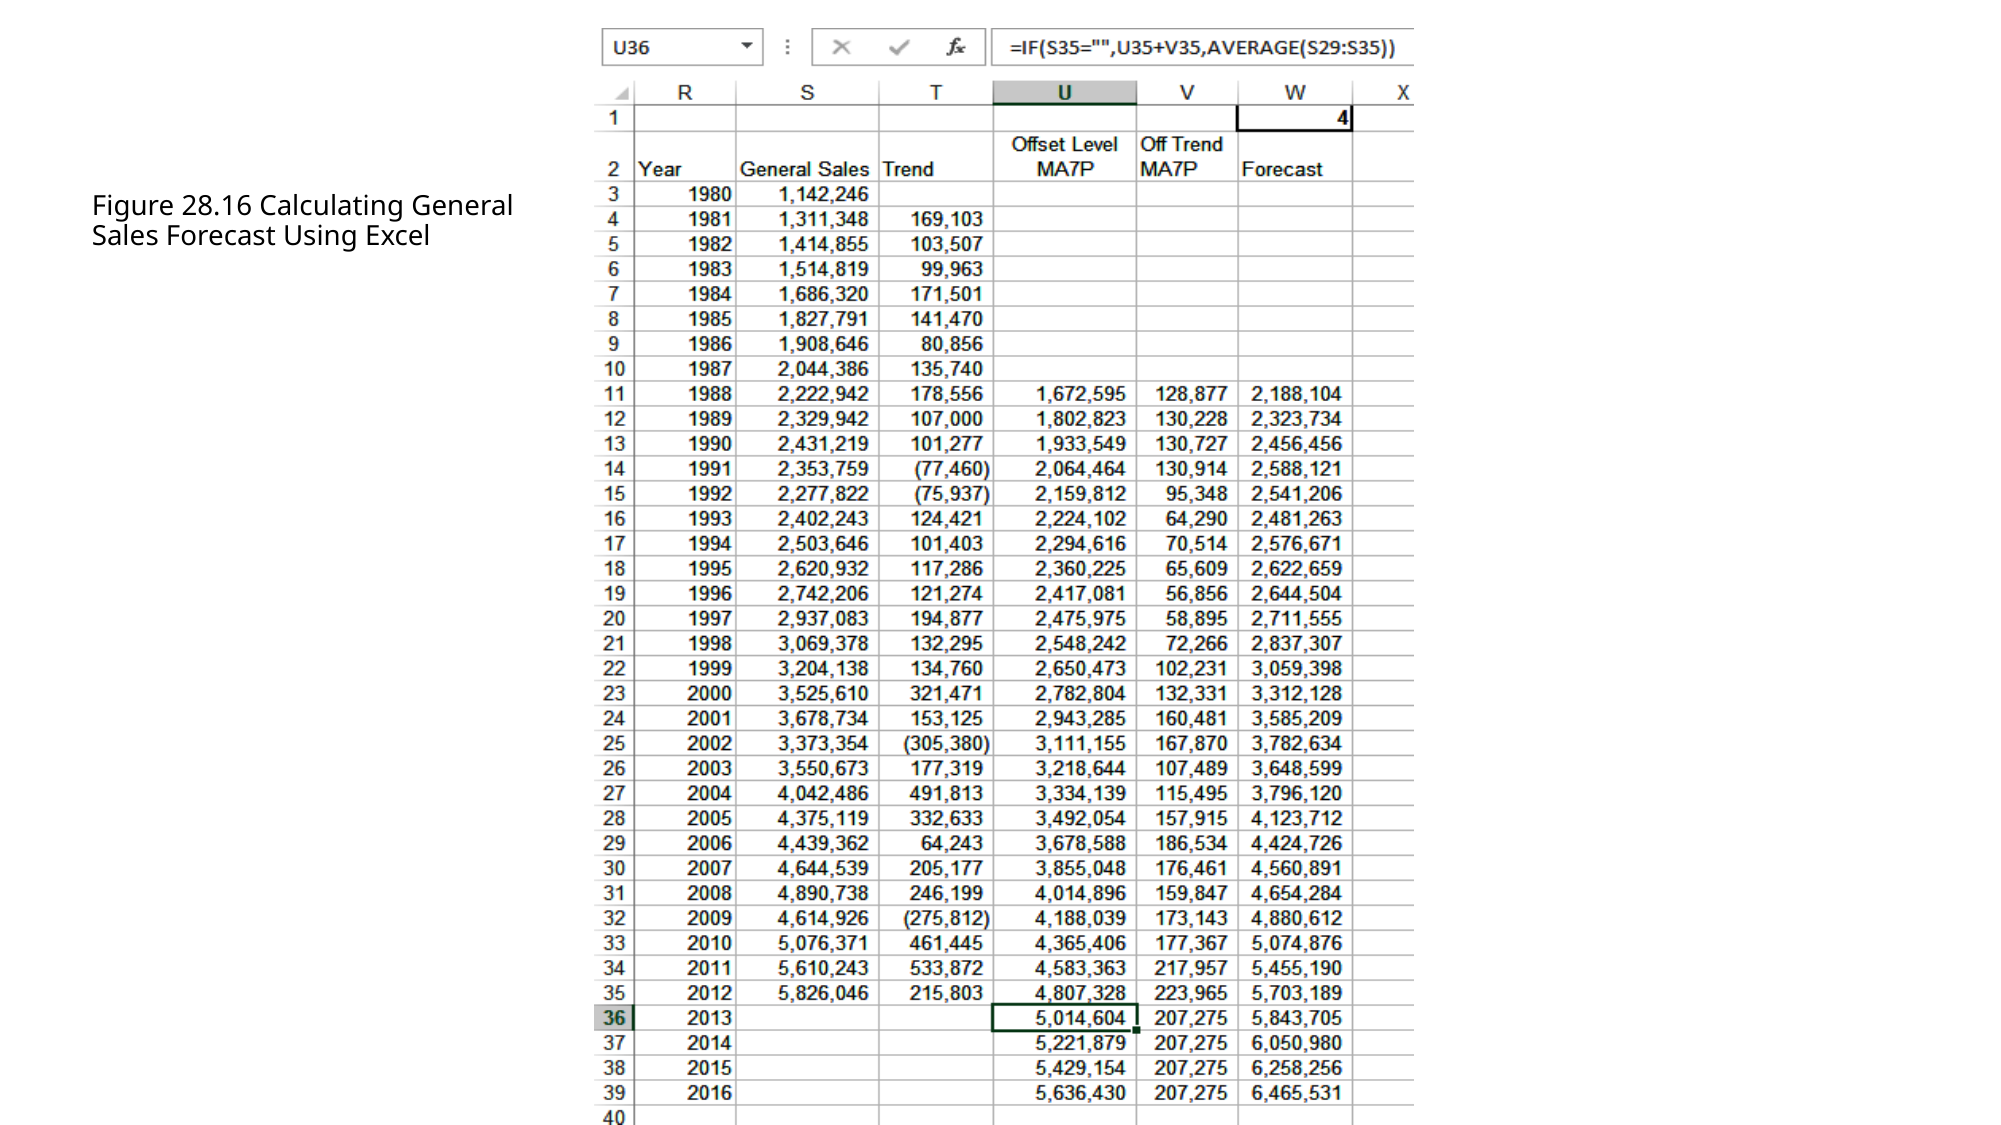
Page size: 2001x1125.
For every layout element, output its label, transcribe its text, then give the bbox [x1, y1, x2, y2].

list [594, 28, 1414, 1125]
title Figure 28.16 Calculating General Sales Forecast Using Excel [76, 174, 535, 269]
